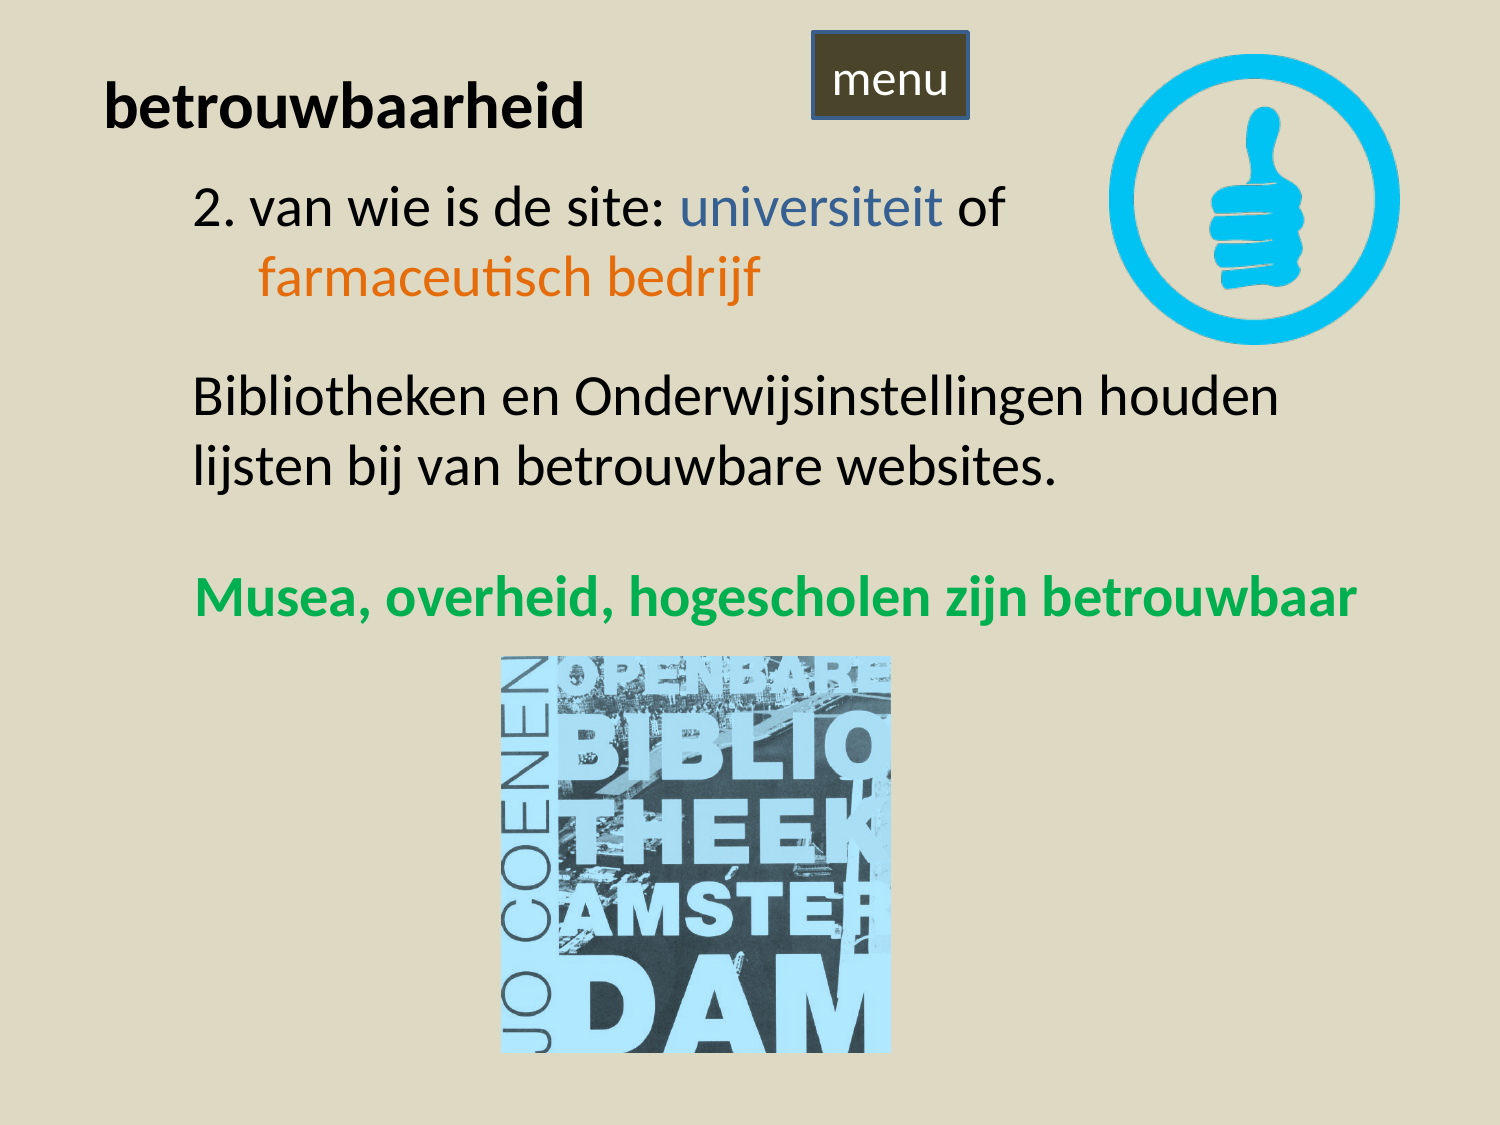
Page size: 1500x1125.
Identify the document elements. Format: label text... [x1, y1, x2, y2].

text_box betrouwbaarheid [88, 54, 632, 150]
picture [501, 656, 891, 1053]
text_box Musea, overheid, hogescholen zijn betrouwbaar [179, 550, 1402, 636]
picture [1109, 216, 1243, 345]
picture [1109, 54, 1237, 182]
text_box Bibliotheken en Onderwijsinstellingen houden lijsten bij van betrouwbare websites. [177, 349, 1400, 505]
picture [1271, 54, 1400, 188]
picture [1266, 211, 1400, 345]
text_box menu [811, 30, 970, 120]
picture [1134, 79, 1375, 320]
text_box 2. van wie is de site: universiteit of farmaceutisch bedrijf [177, 160, 1104, 316]
